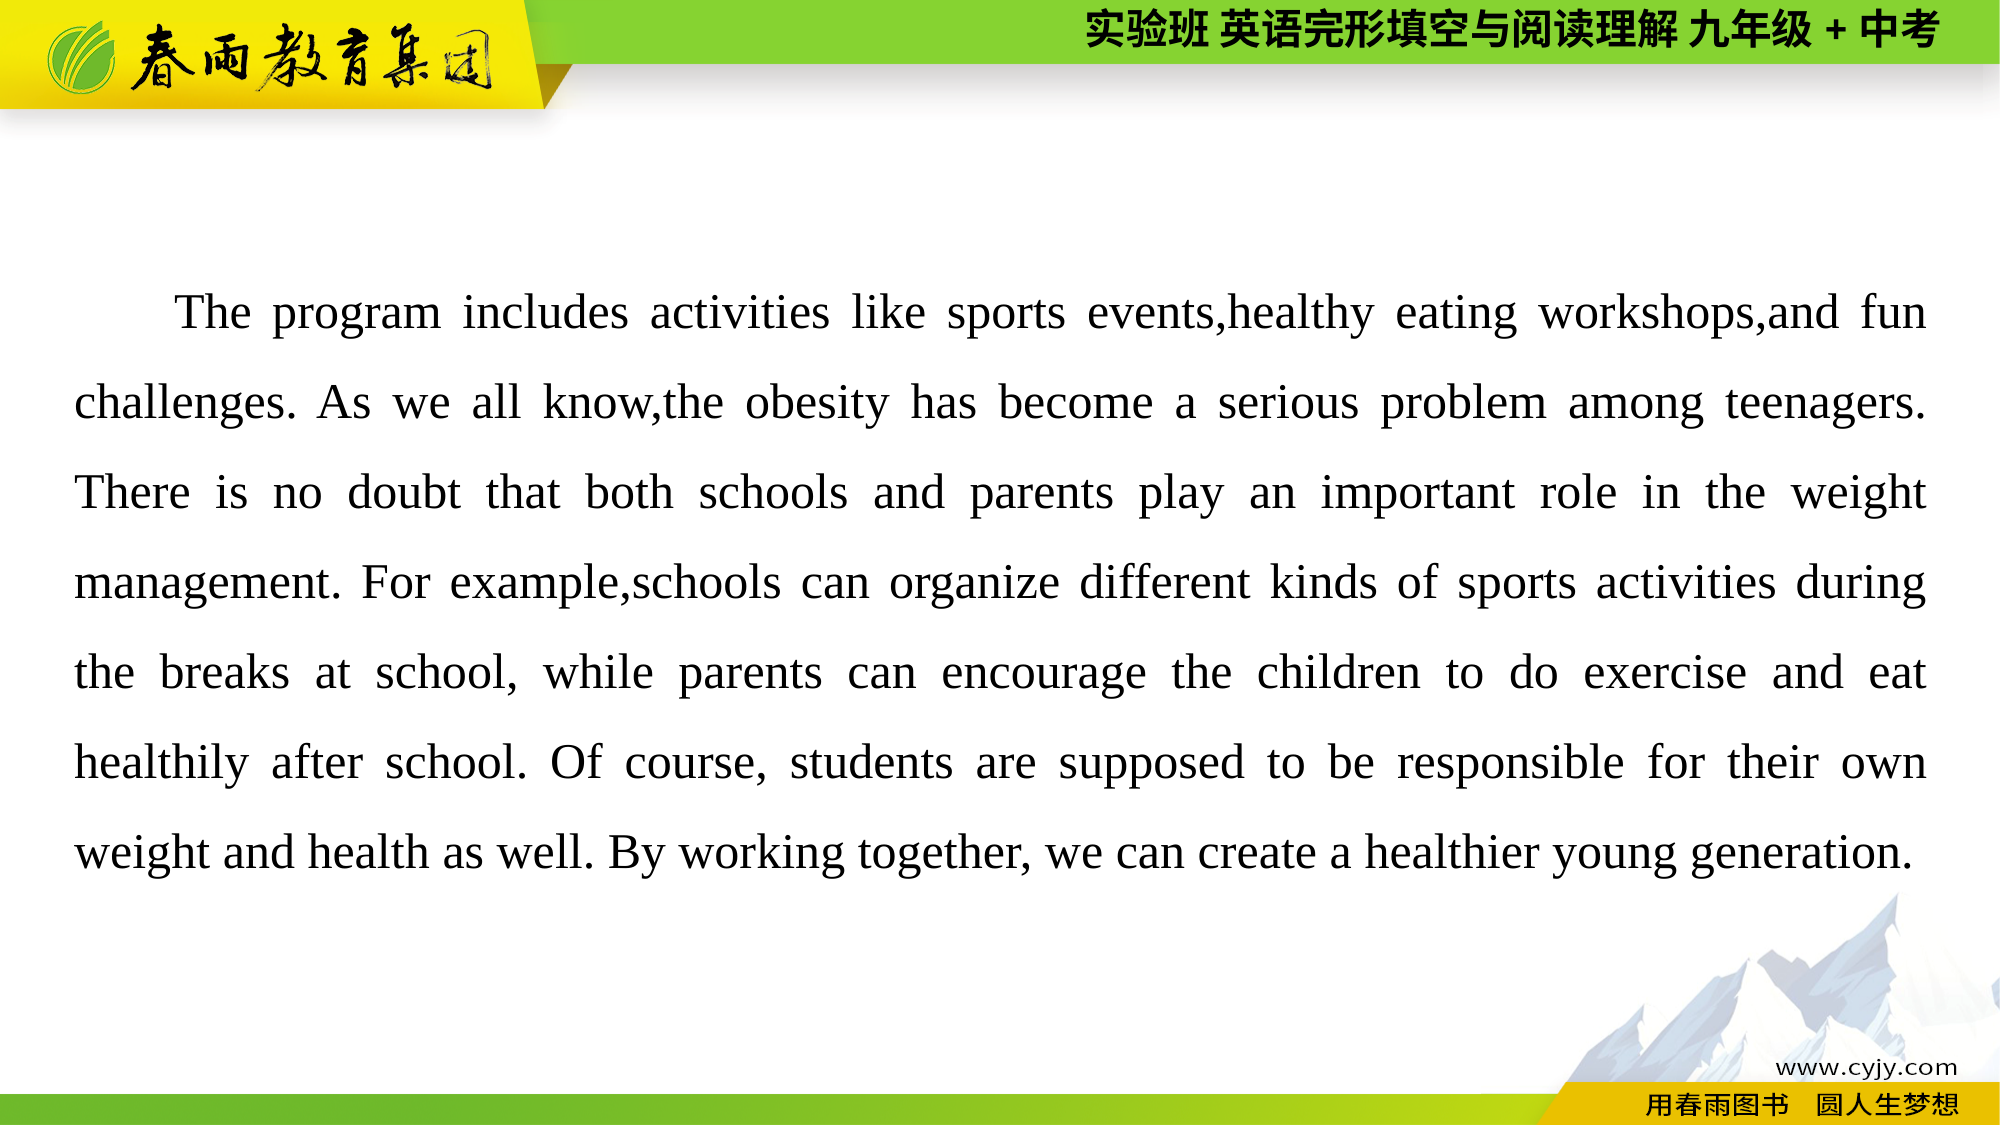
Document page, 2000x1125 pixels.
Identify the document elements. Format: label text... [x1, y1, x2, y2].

list The program includes activities like sports events,healthy eating workshops,and fun challenges. As we all know,the obesity has become a serious problem among teenagers. There is no doubt that both schools and parents play an important role in the weight management. For example,schools can organize different kinds of sports activities during the breaks at school, while parents can encourage the children to do exercise and eat healthily after school. Of course, students are supposed to be responsible for their own weight and health as well. By working together, we can create a healthier young generation. [59, 241, 1944, 893]
picture [0, 0, 2000, 1125]
